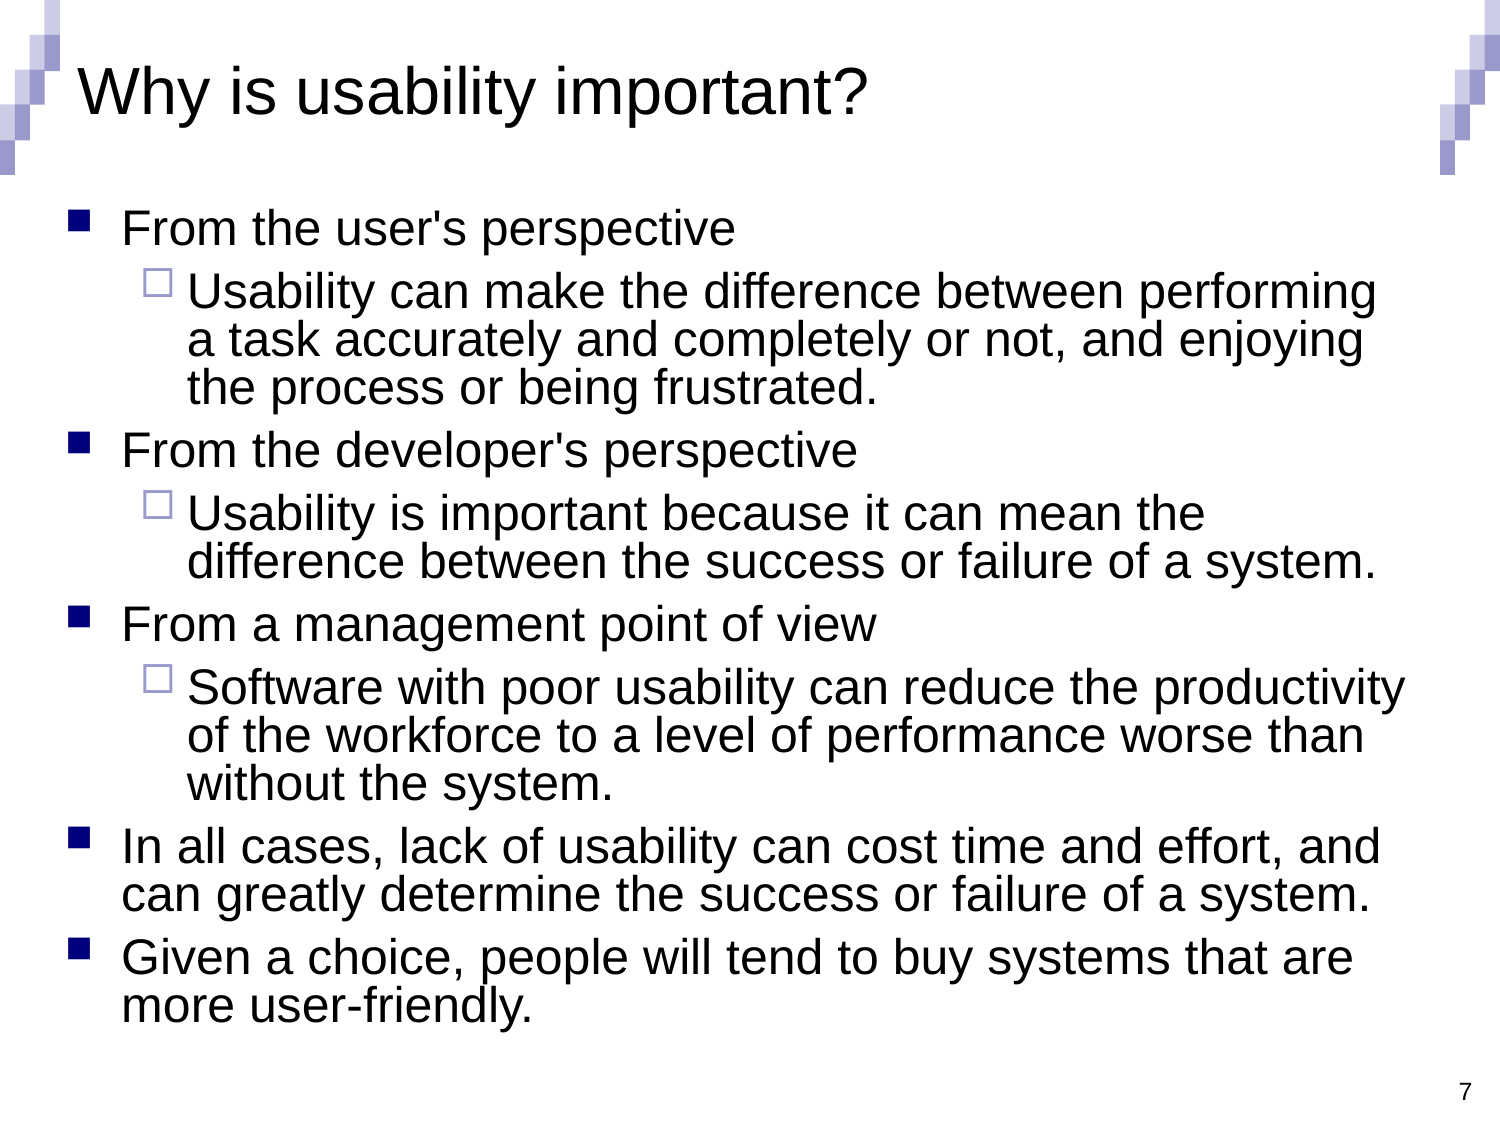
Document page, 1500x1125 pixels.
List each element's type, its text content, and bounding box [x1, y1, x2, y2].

slide_number 7 [1137, 1062, 1488, 1113]
title Why is usability important? [62, 0, 1438, 176]
list From the user's perspective Usability can make the difference between performing a task accurately and completely or not, and enjoying the process or being frustrated. From the developer's perspective Usability is important because it can mean the difference between the success or failure of a system. From a management point of view Software with poor usability can reduce the productivity of the workforce to a level of performance worse than without the system. In all cases, lack of usability can cost time and effort, and can greatly determine the success or failure of a system. Given a choice, people will tend to buy systems that are more user-friendly. [49, 199, 1426, 1063]
